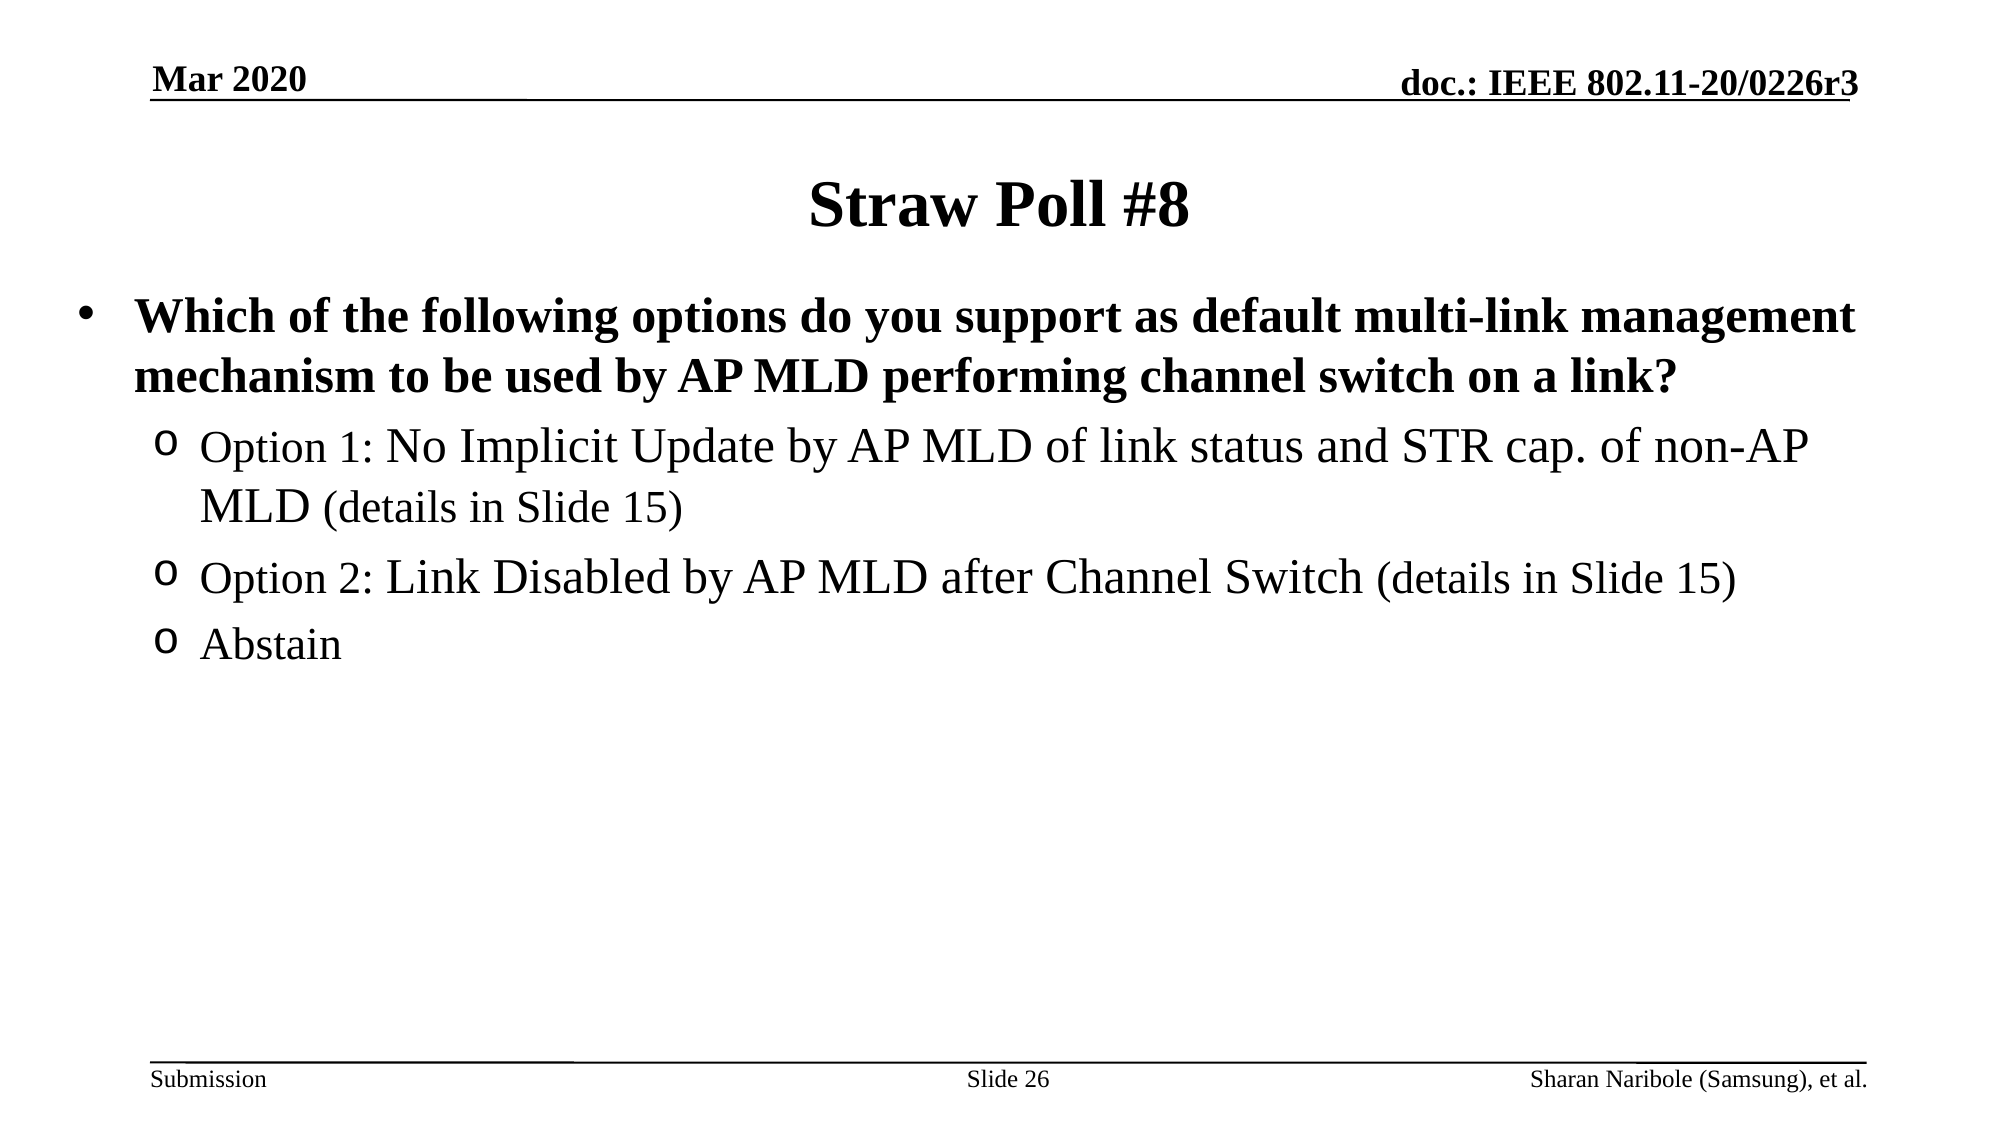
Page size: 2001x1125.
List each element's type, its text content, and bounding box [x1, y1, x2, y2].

footer Sharan Naribole (Samsung), et al. [1171, 1061, 1869, 1093]
title Straw Poll #8 [149, 112, 1850, 274]
slide_number Slide 26 [950, 1061, 1067, 1123]
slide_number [152, 54, 563, 100]
list Which of the following options do you support as default multi-link management mechanism to be used by AP MLD performing channel switch on a link? Option 1: No Implicit Update by AP MLD of link status and STR cap. of non-AP MLD (details in Slide 15) Option 2: Link Disabled by AP MLD after Channel Switch (details in Slide 15) Abstain [62, 274, 1875, 950]
